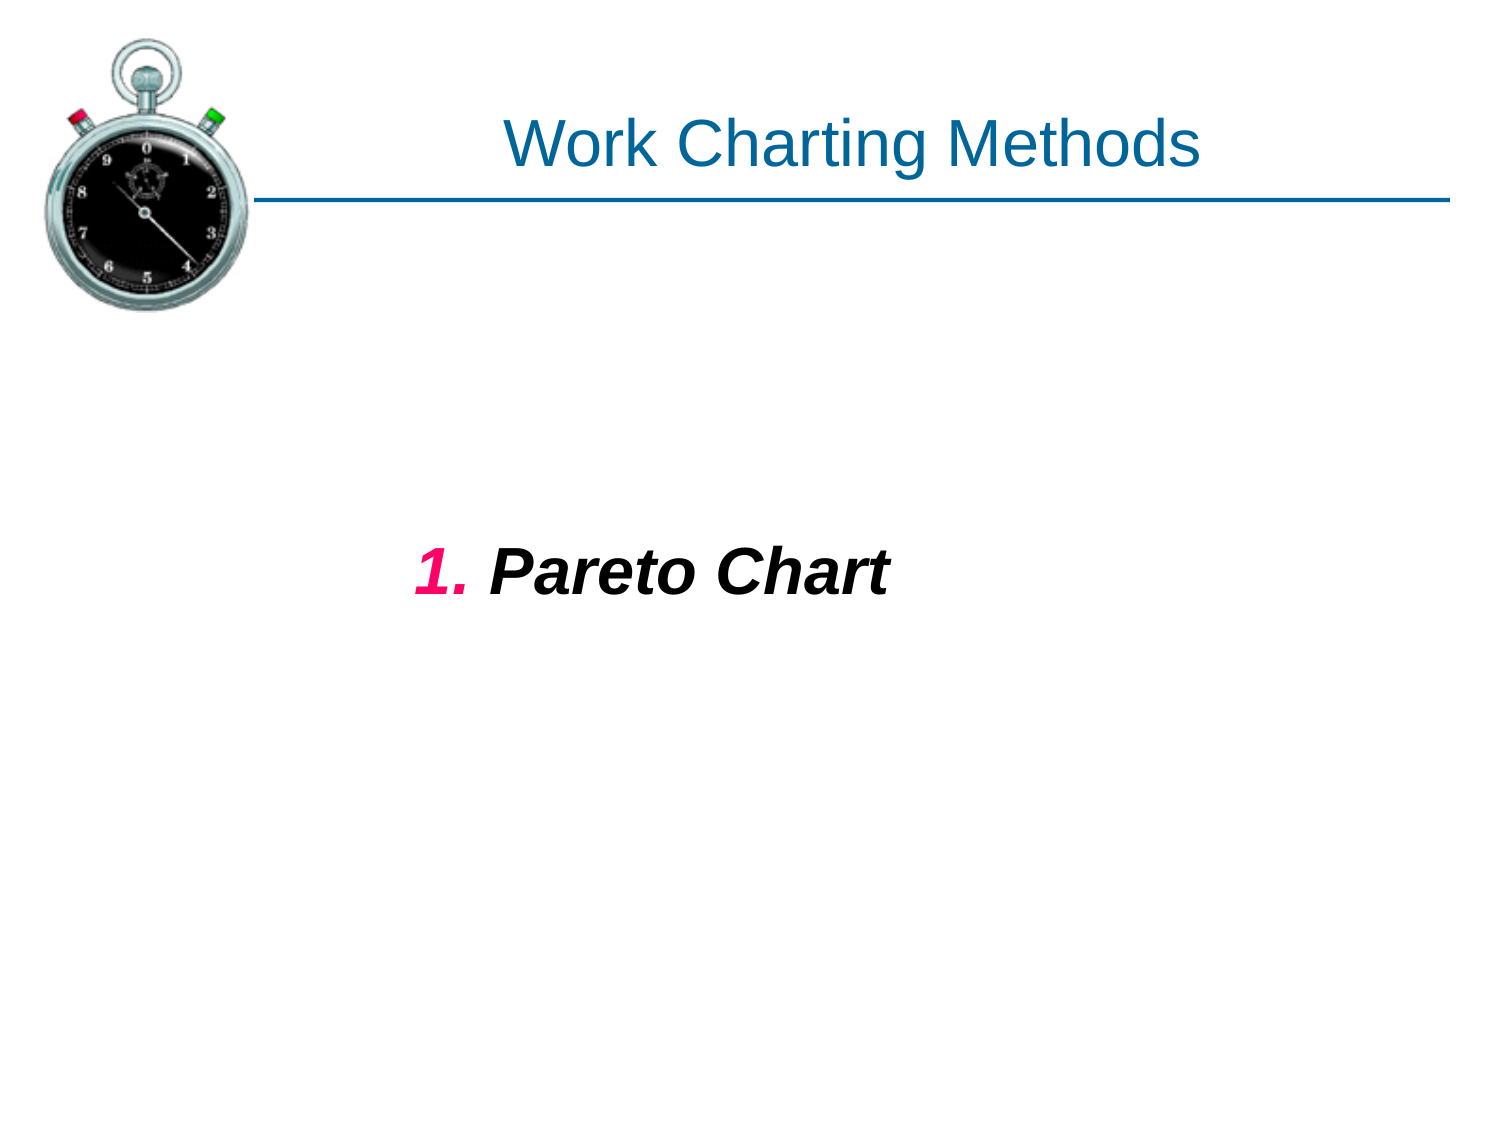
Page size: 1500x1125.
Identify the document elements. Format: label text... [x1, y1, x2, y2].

title Work Charting Methods [275, 37, 1450, 188]
picture [37, 37, 254, 313]
list Pareto Chart [399, 237, 1450, 975]
